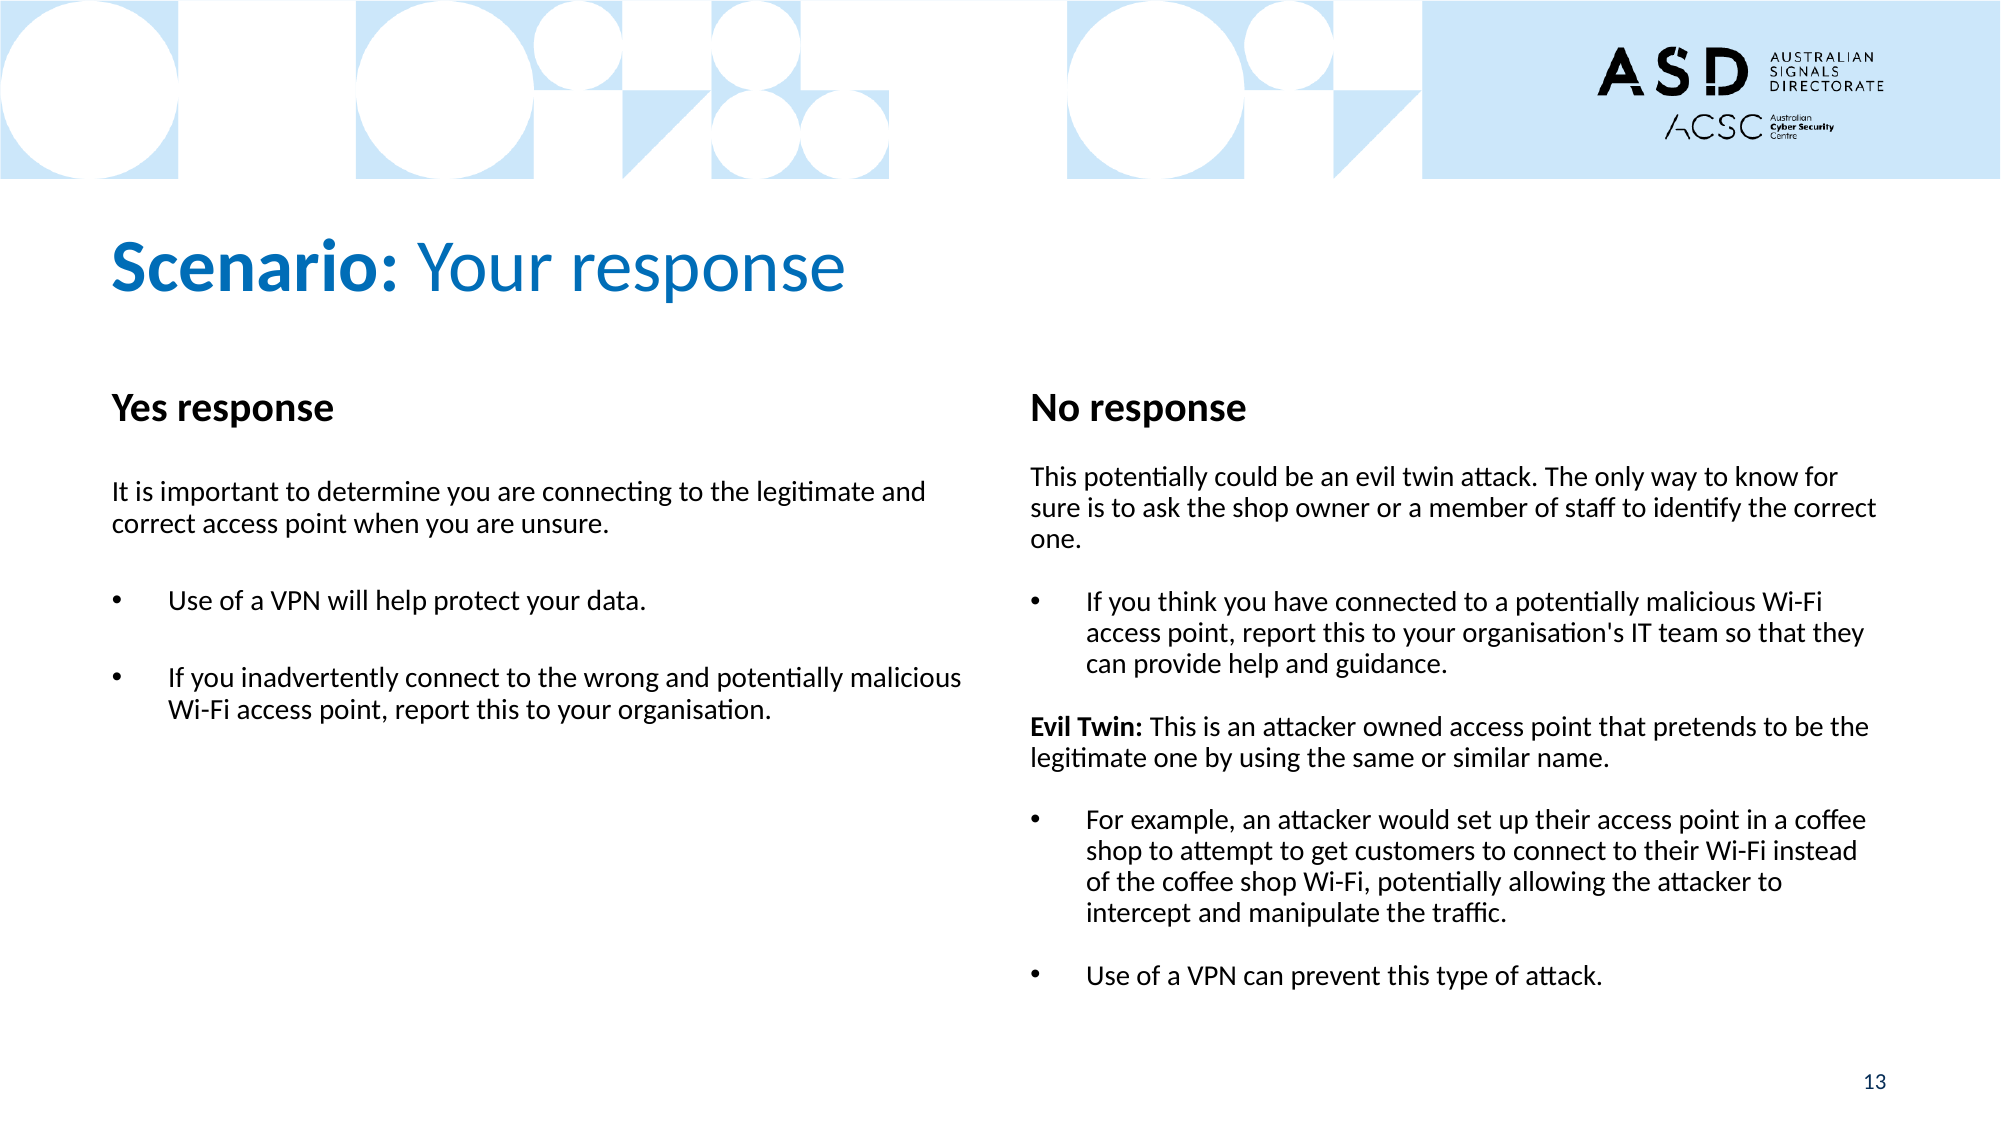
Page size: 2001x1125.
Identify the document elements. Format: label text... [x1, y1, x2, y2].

title Scenario: Your response [96, 207, 1902, 328]
list Yes response It is important to determine you are connecting to the legitimate and correct access point when you are unsure. Use of a VPN will help protect your data. If you inadvertently connect to the wrong and potentially malicious Wi-Fi access point, report this to your organisation. [96, 378, 983, 1007]
list No response This potentially could be an evil twin attack. The only way to know for sure is to ask the shop owner or a member of staff to identify the correct one. If you think you have connected to a potentially malicious Wi-Fi access point, report this to your organisation's IT team so that they can provide help and guidance. Evil Twin: This is an attacker owned access point that pretends to be the legitimate one by using the same or similar name. For example, an attacker would set up their access point in a coffee shop to attempt to get customers to connect to their Wi-Fi instead of the coffee shop Wi-Fi, potentially allowing the attacker to intercept and manipulate the traffic. Use of a VPN can prevent this type of attack. [1015, 378, 1902, 1007]
slide_number 13 [1799, 1050, 1902, 1111]
picture [0, 0, 2001, 179]
